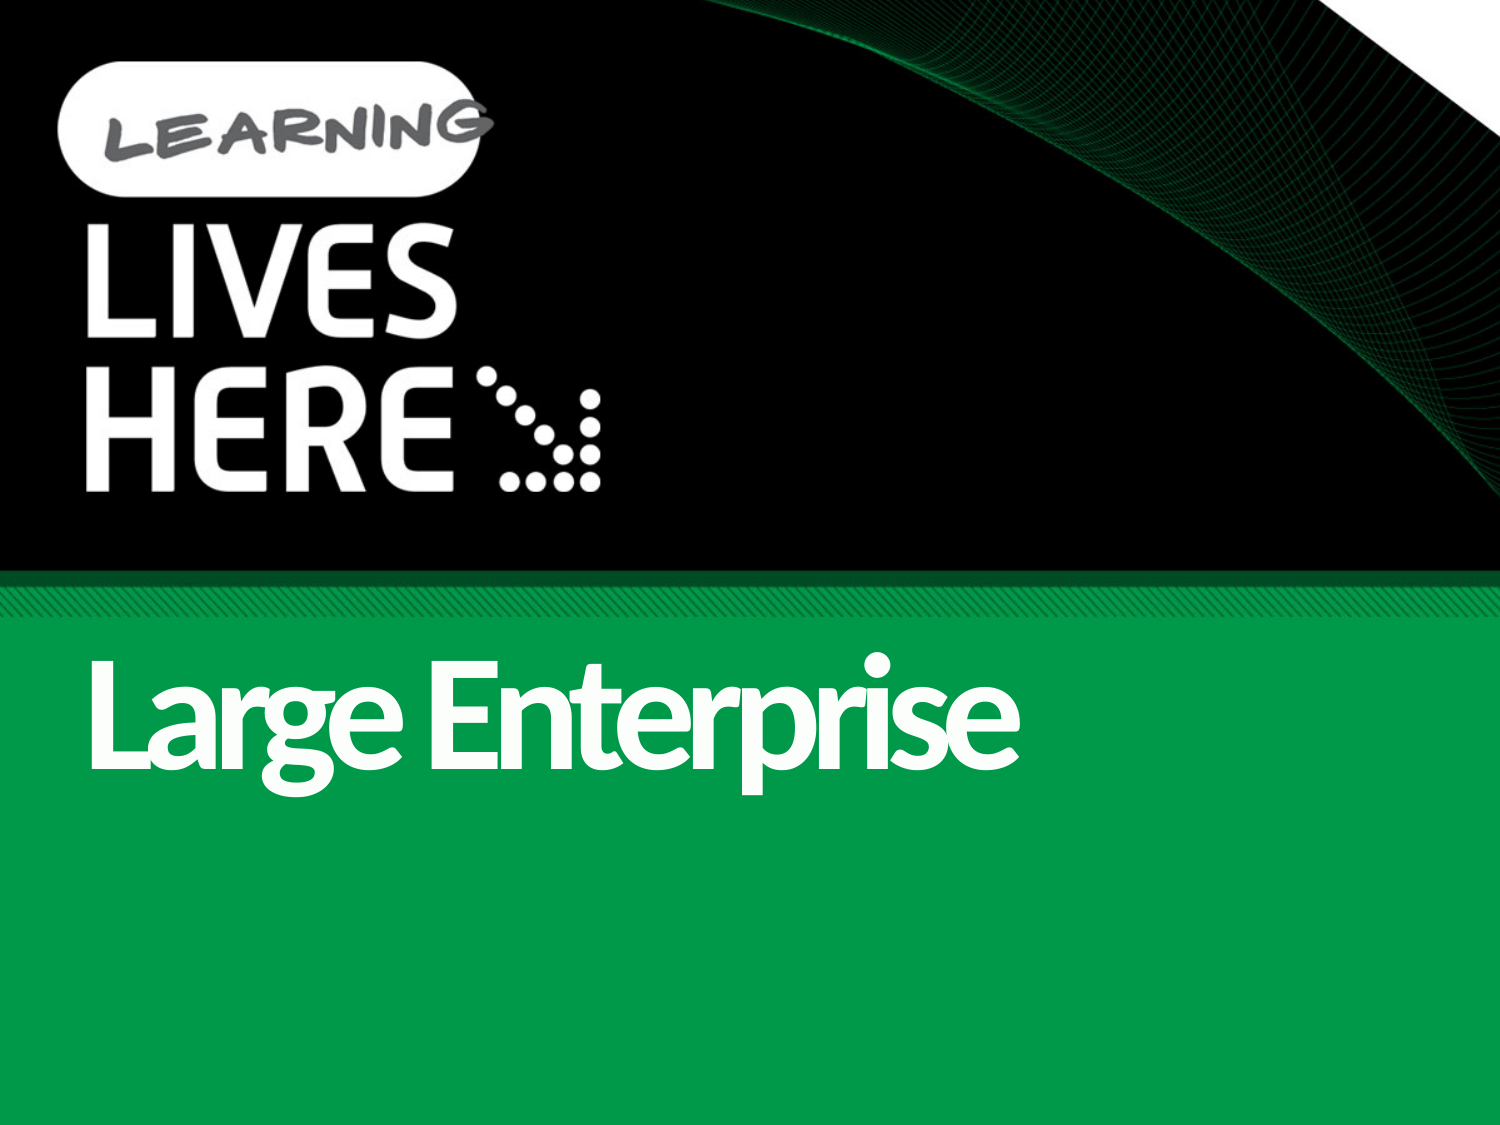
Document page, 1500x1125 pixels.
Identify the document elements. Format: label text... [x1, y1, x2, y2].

picture [0, 0, 1500, 1125]
list Large Enterprise [83, 625, 1344, 800]
